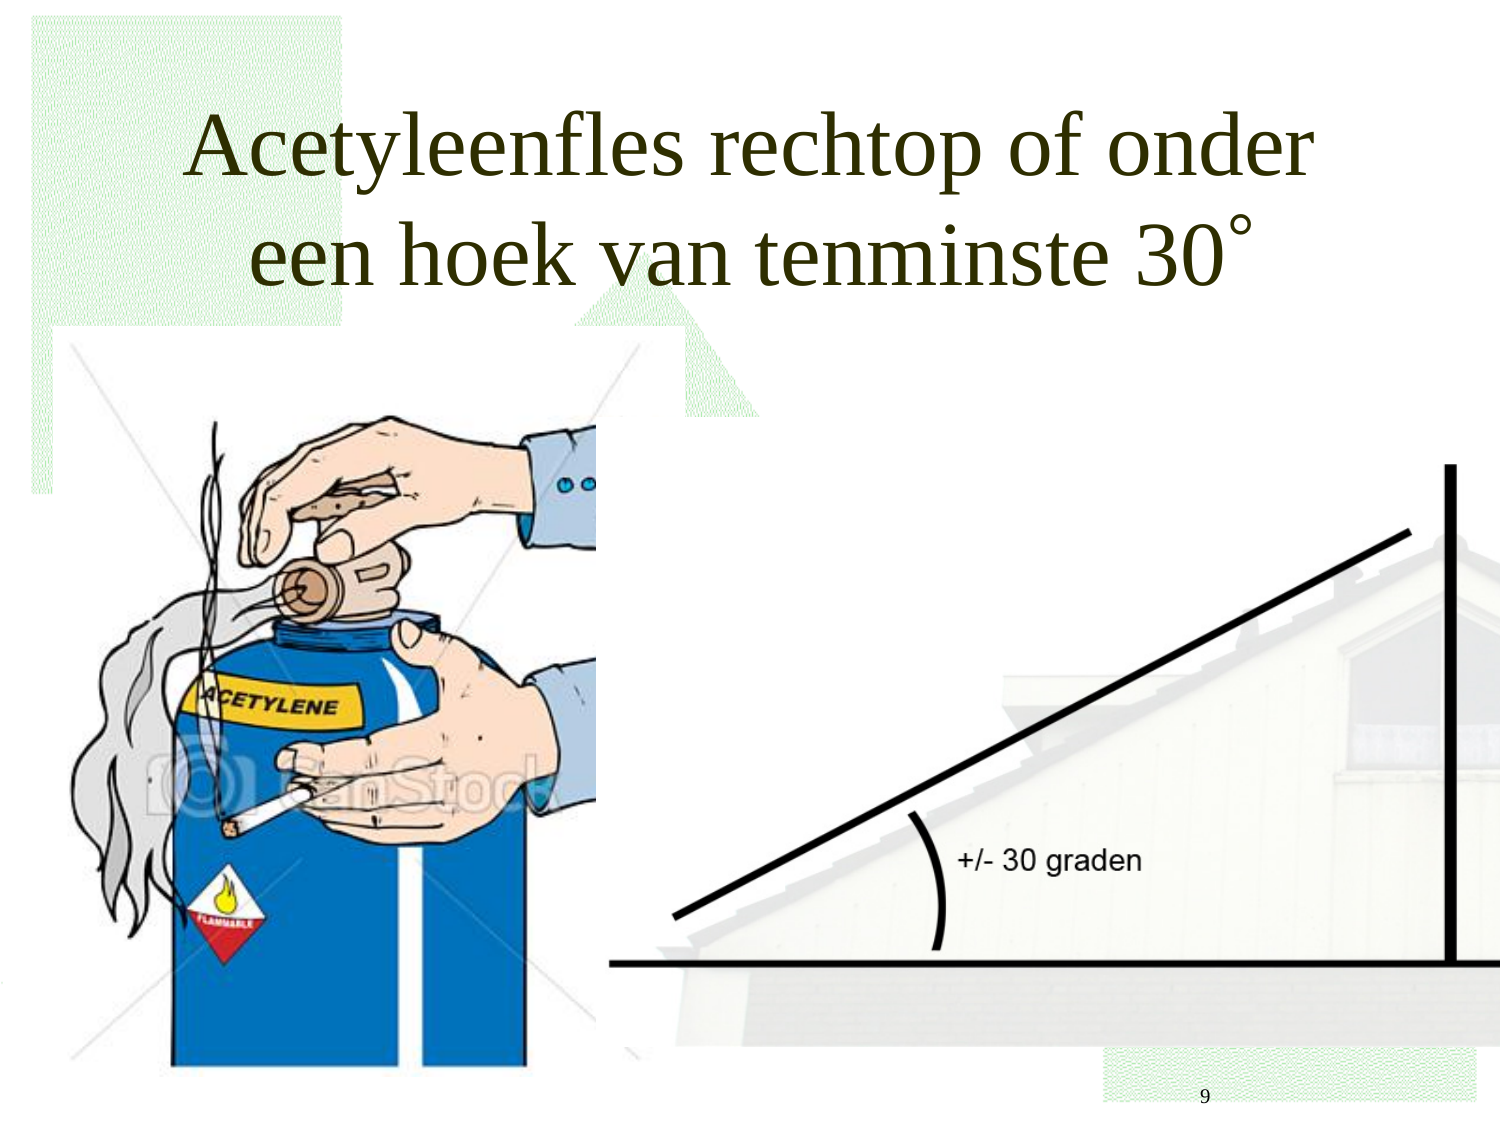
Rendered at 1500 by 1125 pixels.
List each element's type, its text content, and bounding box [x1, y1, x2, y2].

picture [0, 0, 1500, 1125]
slide_number 9 [1074, 1056, 1388, 1101]
title Acetyleenfles rechtop of onder een hoek van tenminste 30 [112, 99, 1388, 288]
